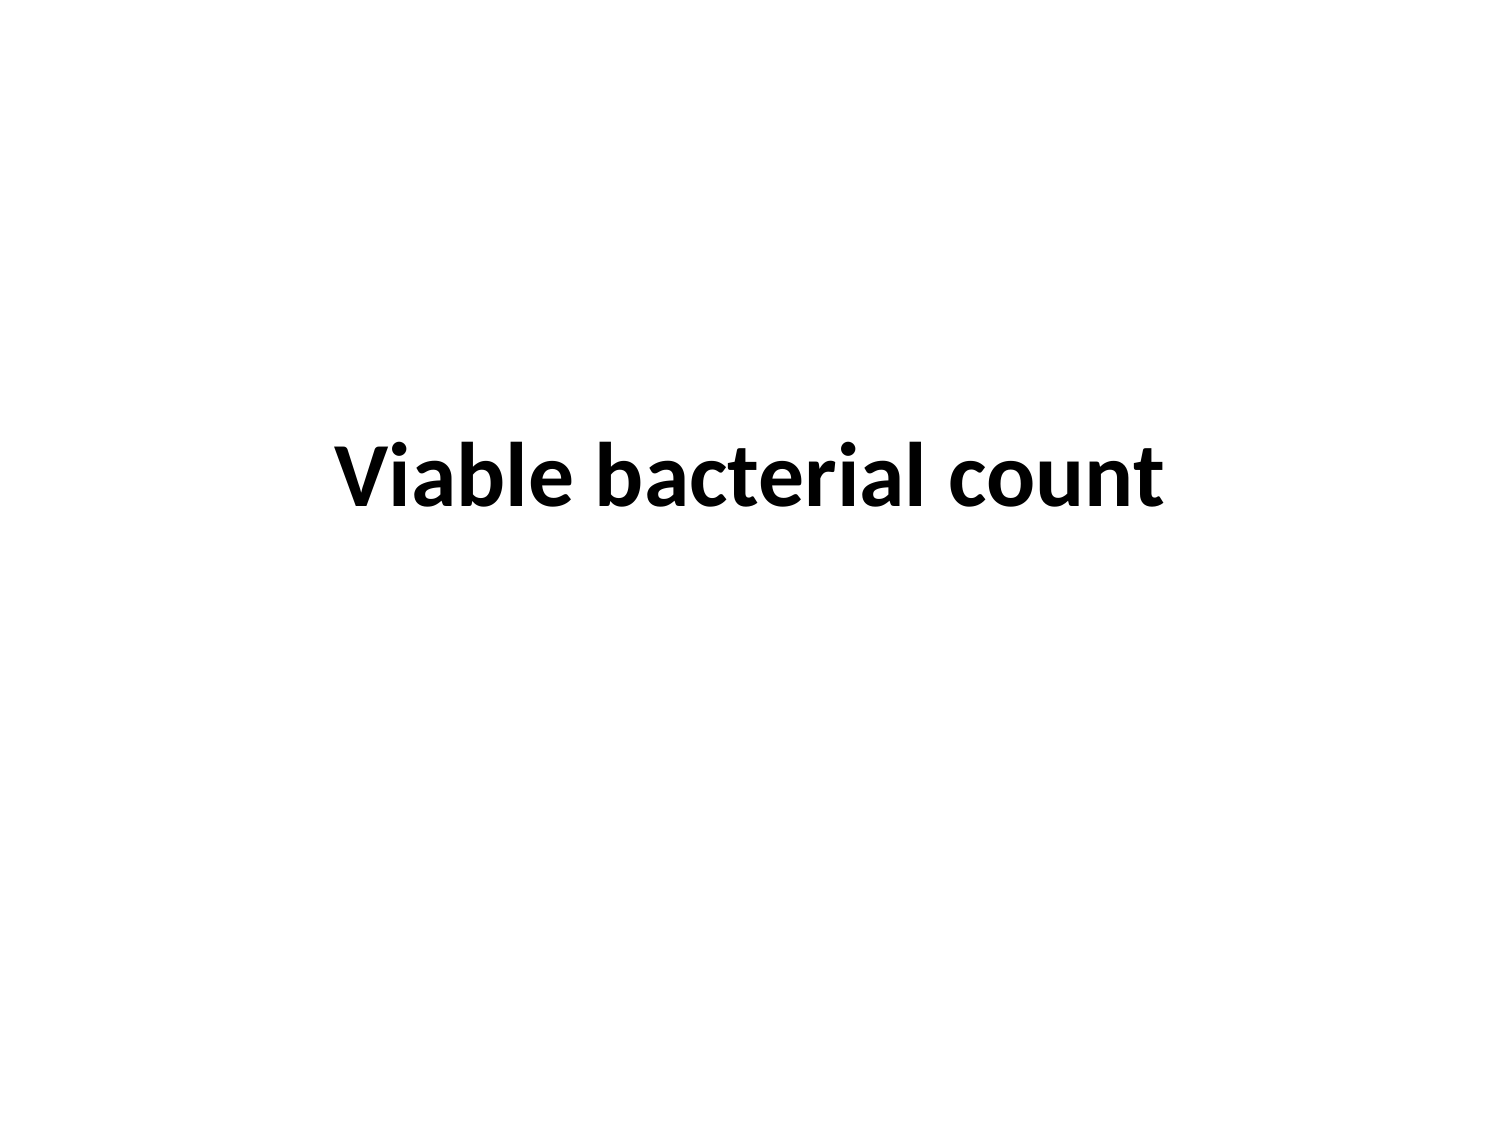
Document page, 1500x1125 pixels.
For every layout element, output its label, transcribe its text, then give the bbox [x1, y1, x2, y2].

title Viable bacterial count [112, 349, 1388, 591]
